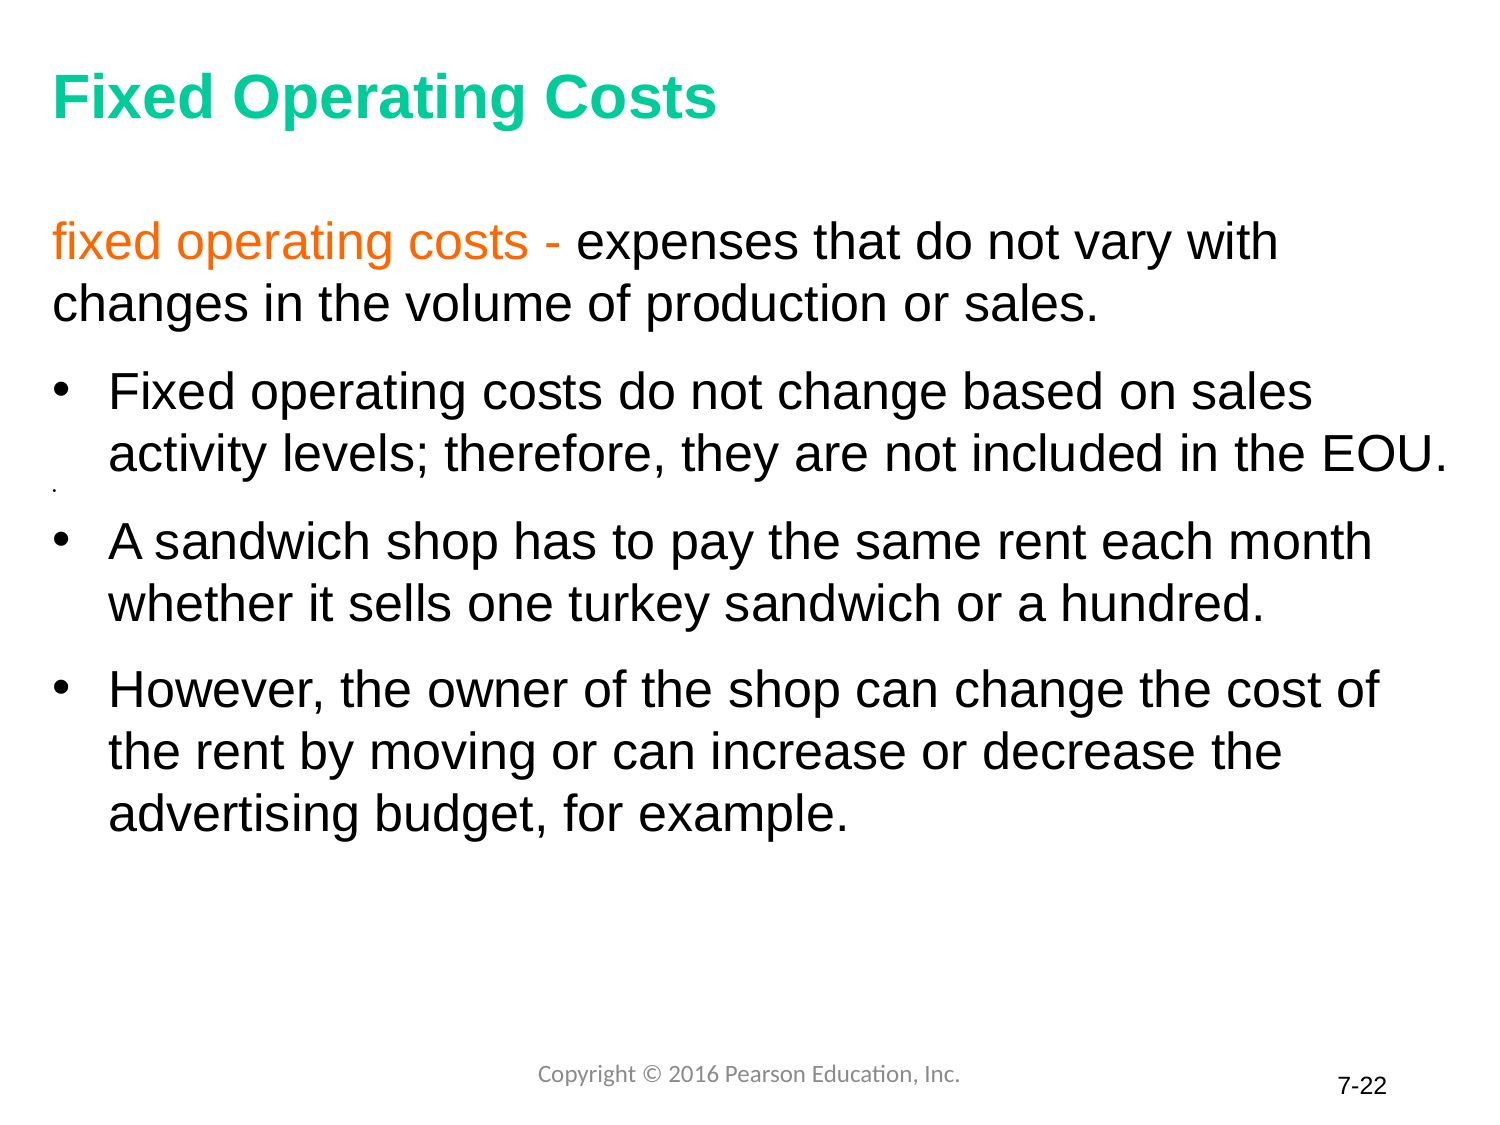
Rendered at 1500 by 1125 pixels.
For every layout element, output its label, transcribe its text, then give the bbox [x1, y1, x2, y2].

list fixed operating costs - expenses that do not vary with changes in the volume of production or sales. Fixed operating costs do not change based on sales activity levels; therefore, they are not included in the EOU. A sandwich shop has to pay the same rent each month whether it sells one turkey sandwich or a hundred. However, the owner of the shop can change the cost of the rent by moving or can increase or decrease the advertising budget, for example. [37, 200, 1475, 1075]
footer Copyright © 2016 Pearson Education, Inc. [512, 1042, 988, 1103]
title Fixed Operating Costs [37, 0, 1388, 188]
